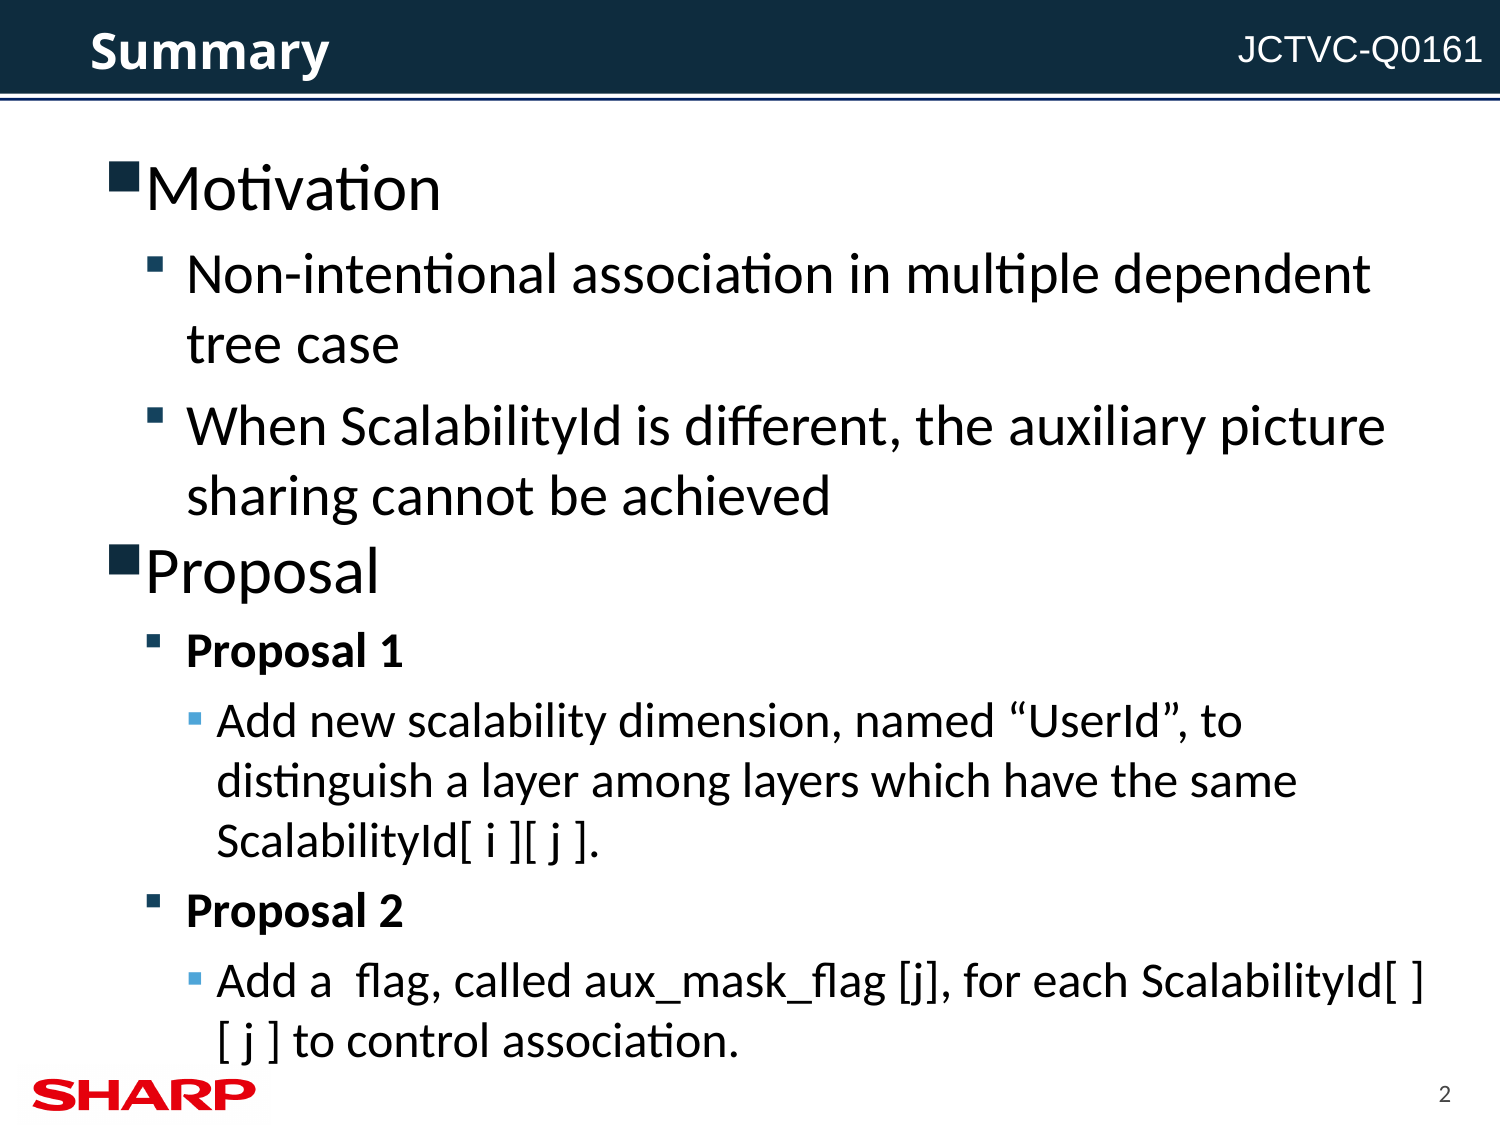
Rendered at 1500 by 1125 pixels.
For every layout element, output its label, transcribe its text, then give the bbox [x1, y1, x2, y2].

slide_number 2 [1345, 1062, 1467, 1108]
title Summary [74, 15, 1426, 85]
list Motivation Non-intentional association in multiple dependent tree case When ScalabilityId is different, the auxiliary picture sharing cannot be achieved Proposal Proposal 1 Add new scalability dimension, named “UserId”, to distinguish a layer among layers which have the same ScalabilityId[ i ][ j ]. Proposal 2 Add a flag, called aux_mask_flag [j], for each ScalabilityId[ ][ j ] to control association. [74, 128, 1467, 1071]
picture [17, 1064, 271, 1125]
